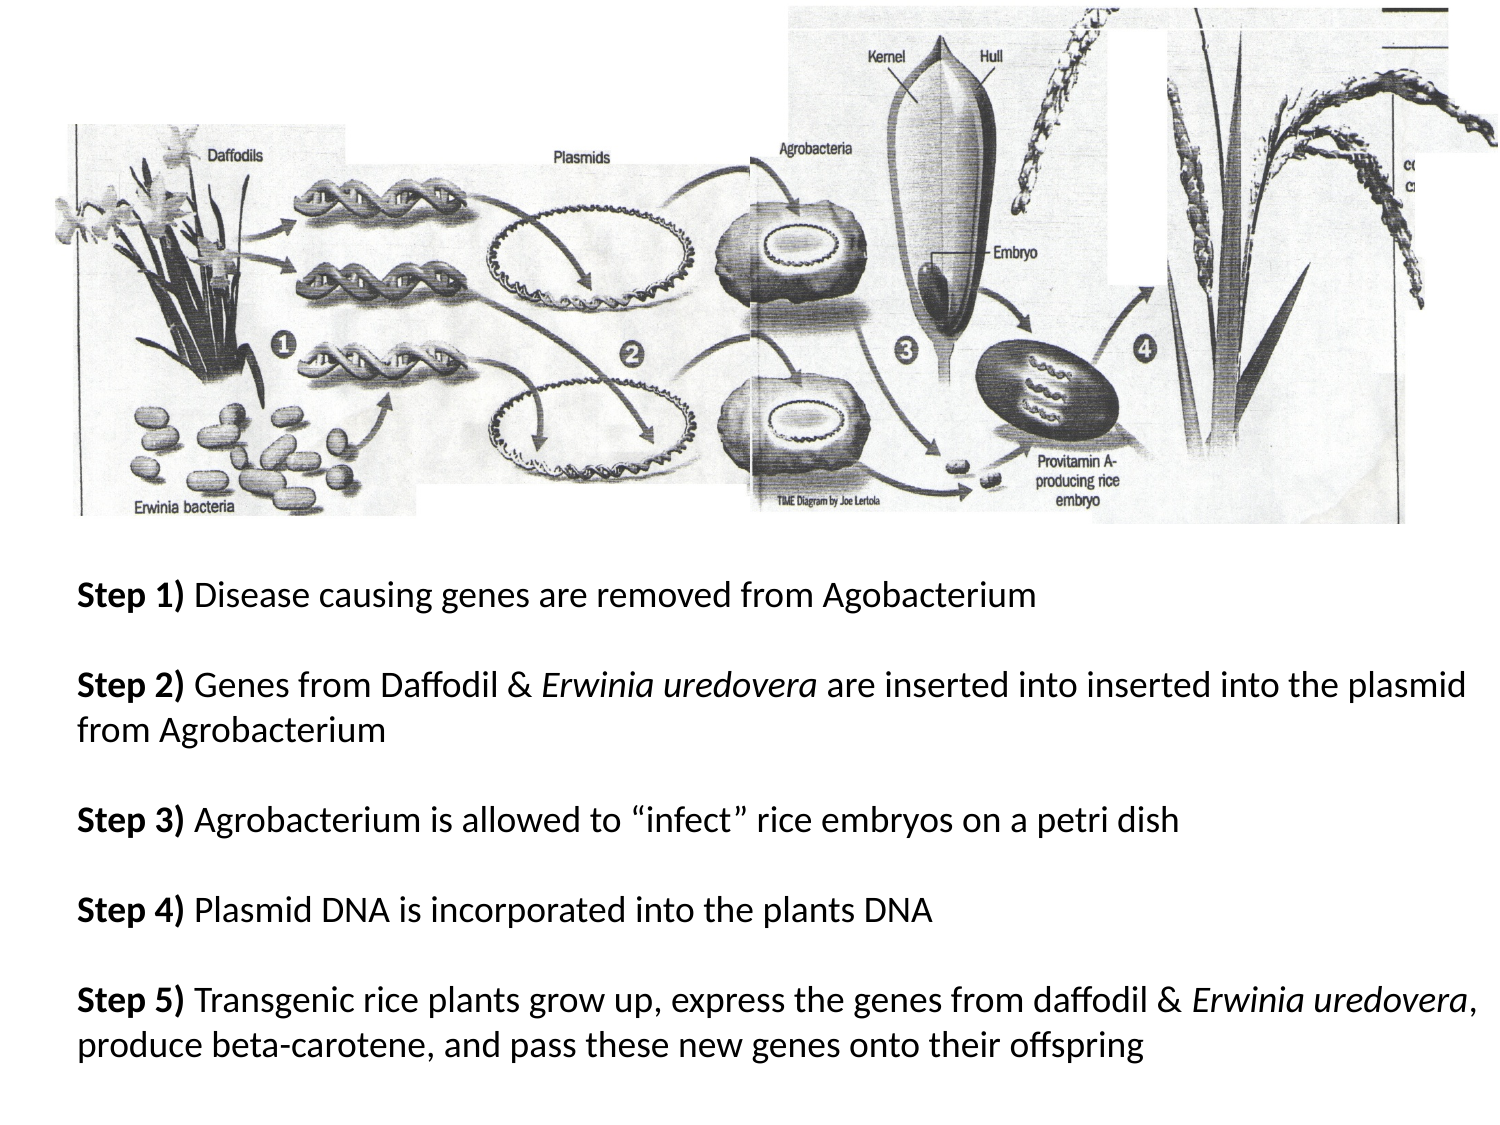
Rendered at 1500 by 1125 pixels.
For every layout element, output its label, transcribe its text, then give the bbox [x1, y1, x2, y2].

picture [49, 0, 1500, 529]
text_box Step 1) Disease causing genes are removed from Agobacterium Step 2) Genes from Daffodil & Erwinia uredovera are inserted into inserted into the plasmid from Agrobacterium Step 3) Agrobacterium is allowed to “infect” rice embryos on a petri dish Step 4) Plasmid DNA is incorporated into the plants DNA Step 5) Transgenic rice plants grow up, express the genes from daffodil & Erwinia uredovera, produce beta-carotene, and pass these new genes onto their offspring [62, 562, 1500, 1073]
